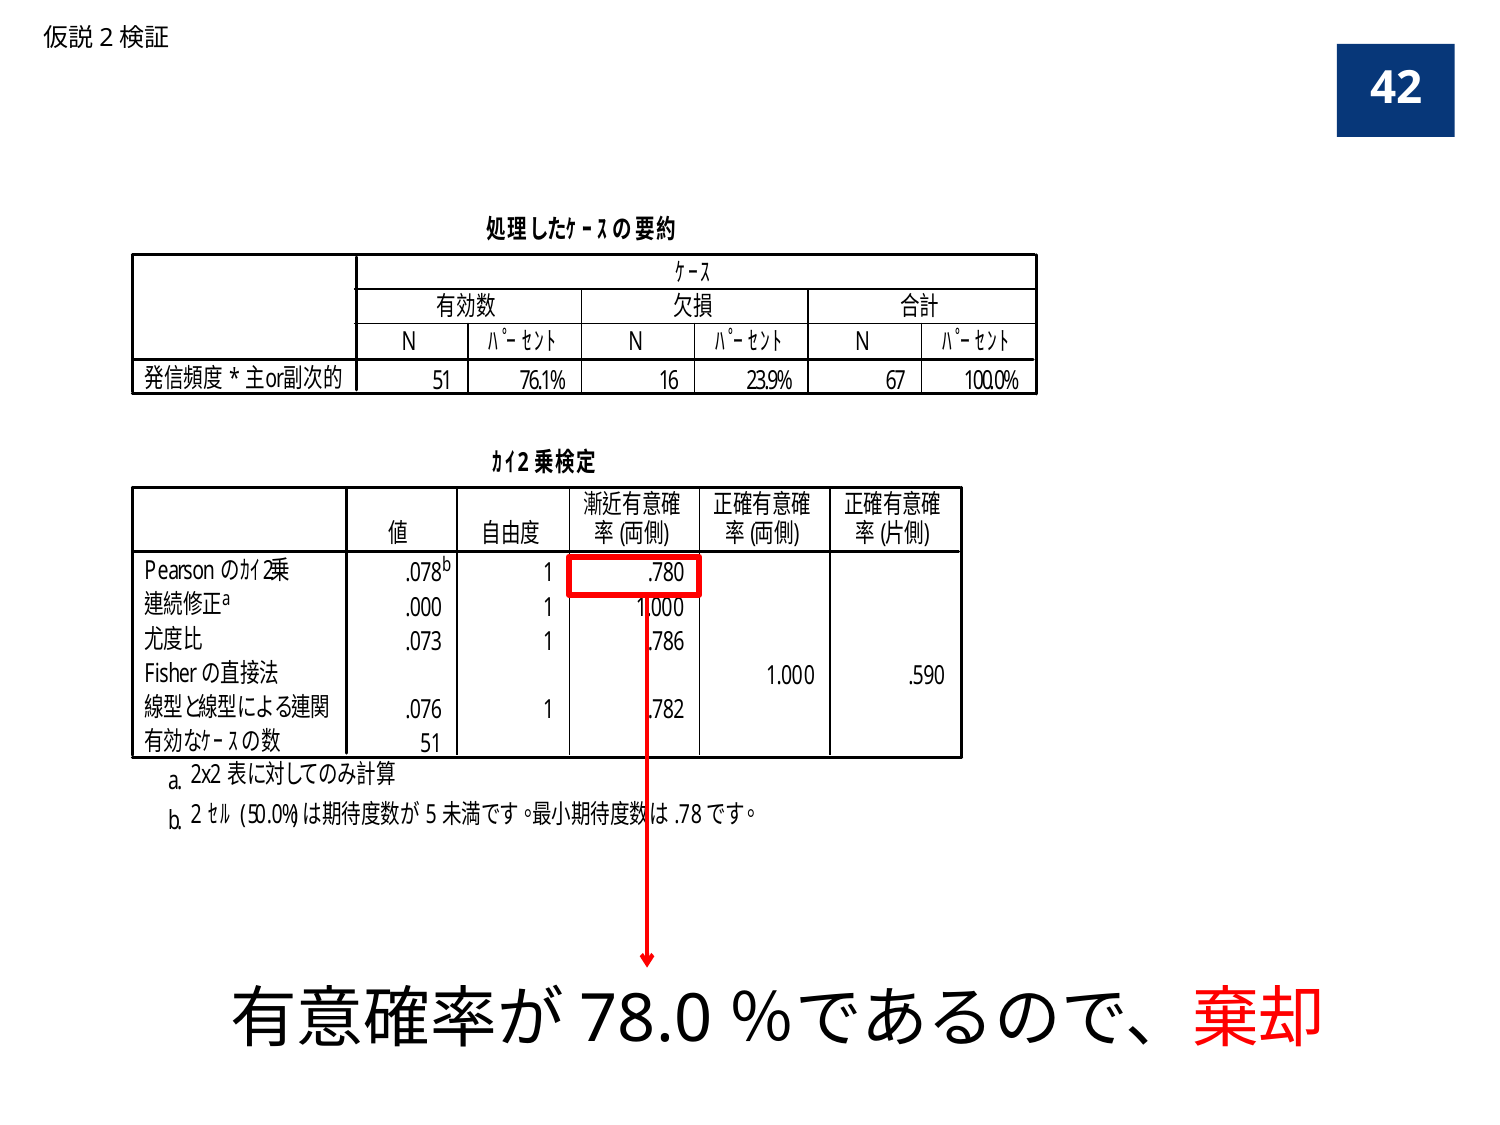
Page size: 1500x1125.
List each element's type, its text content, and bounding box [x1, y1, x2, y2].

picture [116, 185, 1090, 878]
slide_number 42 [1354, 59, 1438, 120]
text_box 有意確率が78.0％であるので、棄却 [215, 967, 1341, 1063]
text_box 仮説2検証 [28, 13, 311, 59]
